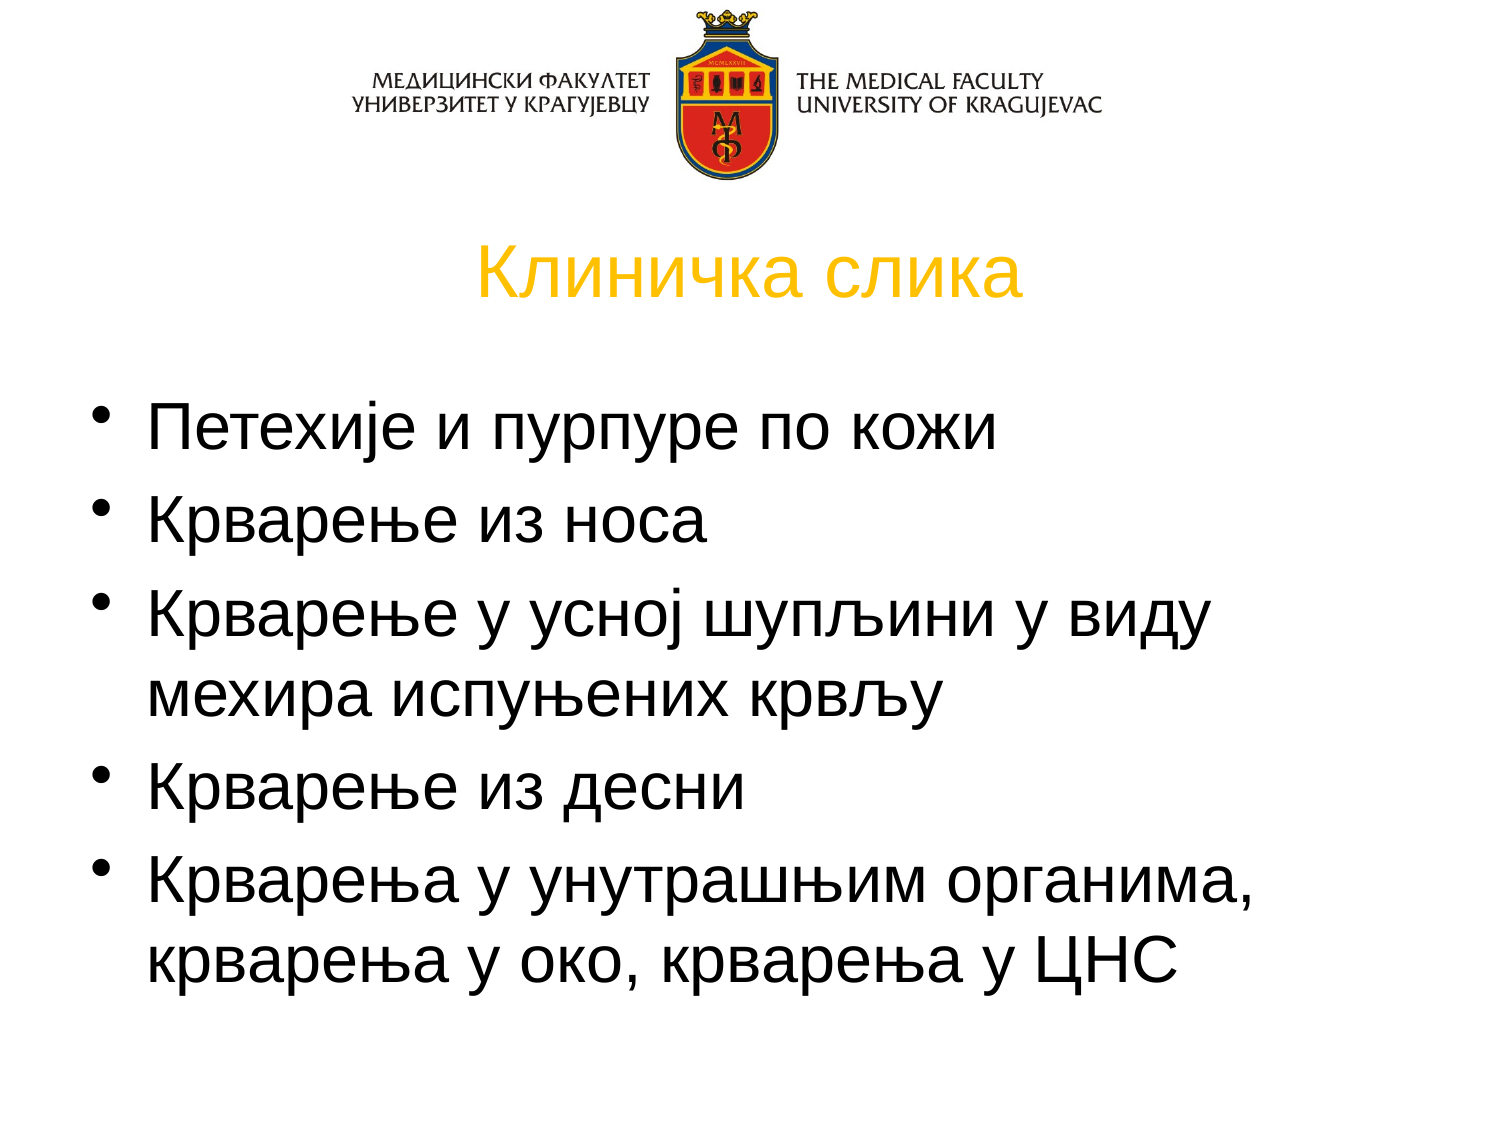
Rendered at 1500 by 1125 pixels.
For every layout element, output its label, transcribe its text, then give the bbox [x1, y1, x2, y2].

list Петехије и пурпуре по кожи Крварење из носа Крварење у усној шупљини у виду мехира испуњених крвљу Крварење из десни Крварења у унутрашњим органима, крварења у око, крварења у ЦНС [74, 374, 1426, 1118]
picture [328, 0, 1125, 173]
title Клиничка слика [74, 173, 1426, 362]
